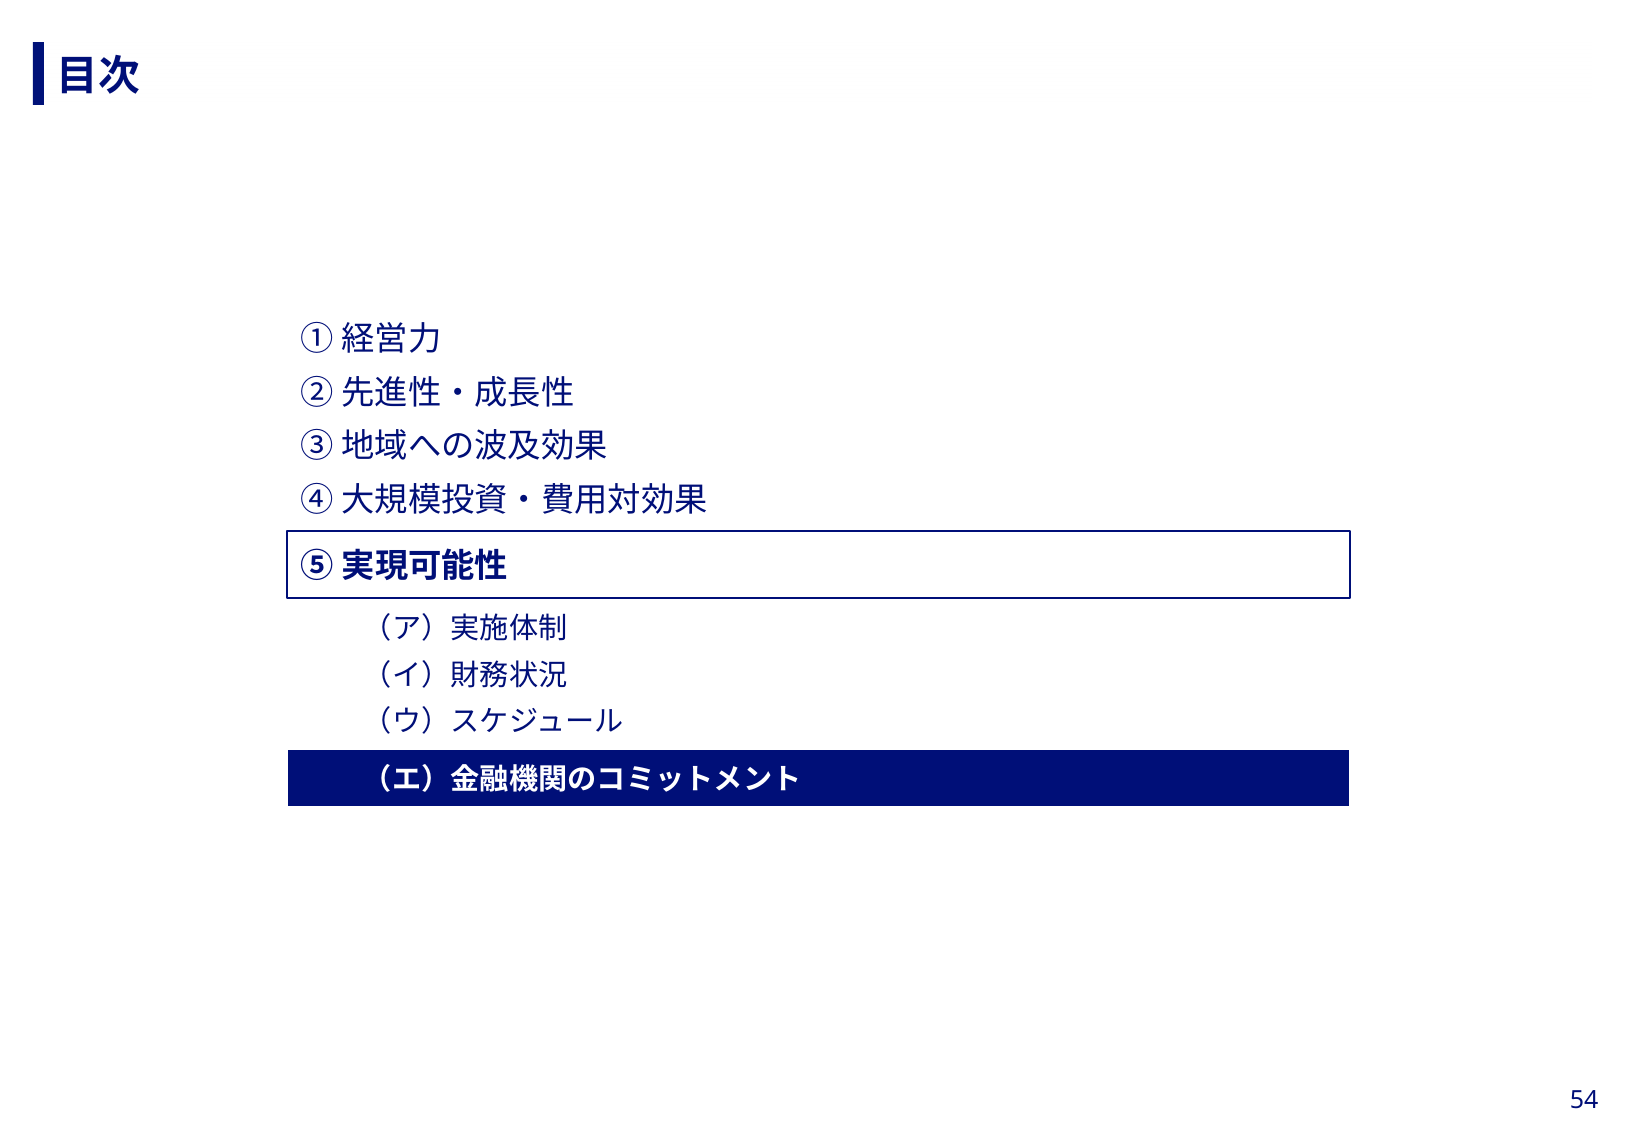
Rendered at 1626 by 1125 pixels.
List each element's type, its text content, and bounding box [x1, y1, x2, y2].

text_box （イ）財務状況 [287, 650, 1350, 696]
text_box （ア）実施体制 [287, 597, 1350, 650]
text_box ③地域への波及効果 [287, 417, 1350, 471]
text_box （エ）金融機関のコミットメント [287, 749, 1350, 808]
text_box （ウ）スケジュール [287, 696, 1350, 749]
text_box ⑤実現可能性 [287, 531, 1350, 597]
text_box ①経営力 [287, 317, 1350, 364]
text_box ②先進性・成長性 [287, 364, 1350, 417]
text_box ④大規模投資・費用対効果 [287, 471, 1350, 531]
title 目次 [32, 42, 1592, 105]
